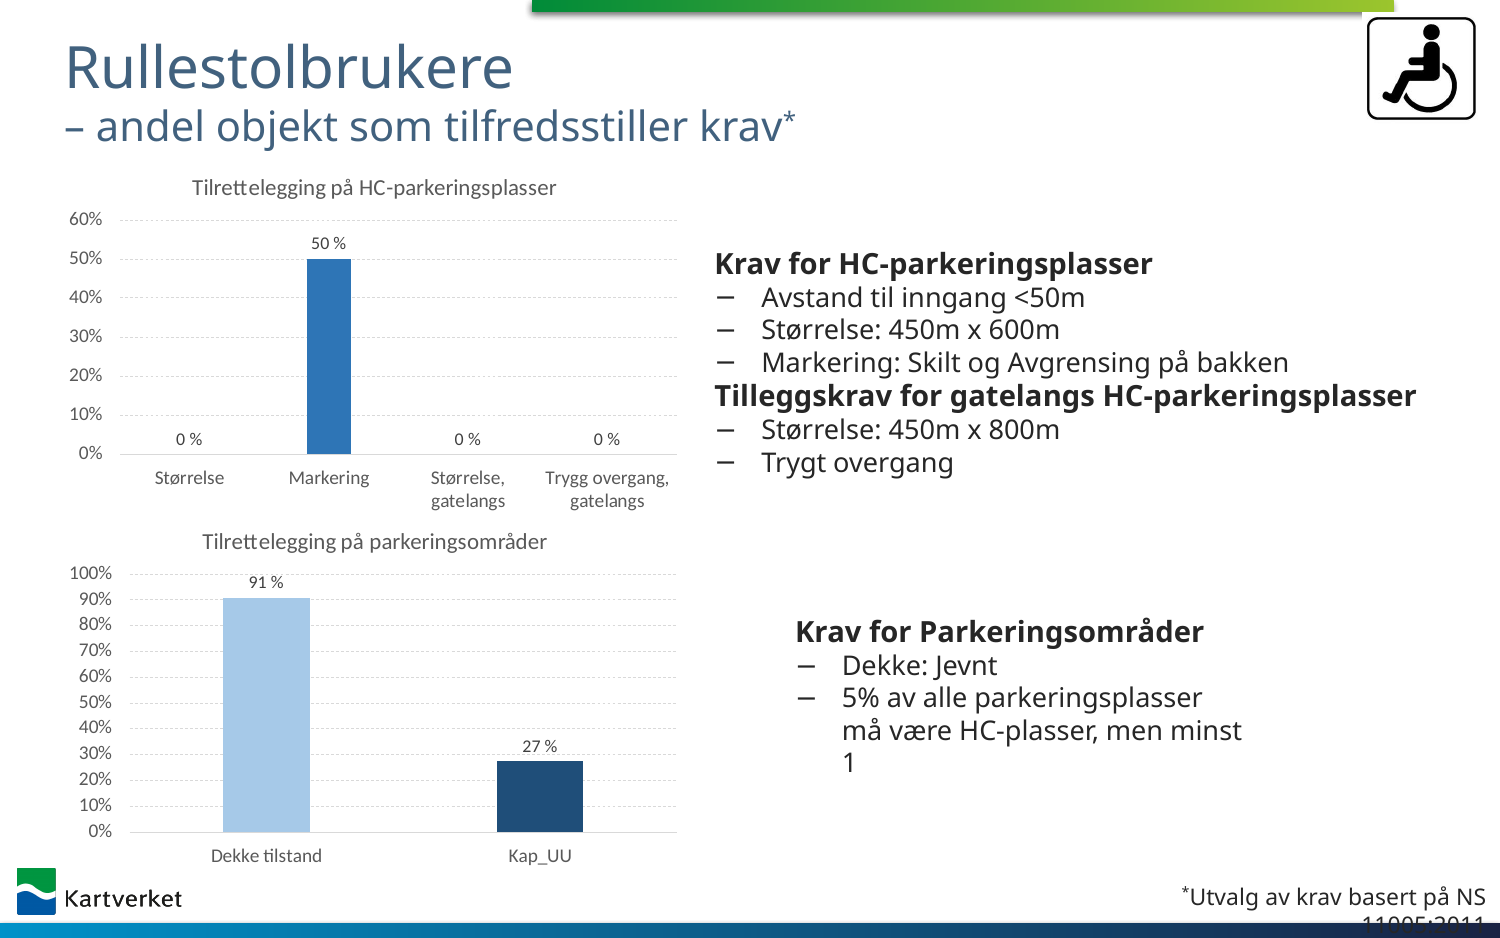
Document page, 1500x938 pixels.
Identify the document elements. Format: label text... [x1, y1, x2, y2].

text_box *Utvalg av krav basert på NS 11005:2011 [1068, 873, 1500, 938]
picture [62, 520, 688, 874]
text_box Krav for HC-parkeringsplasser Avstand til inngang <50m Størrelse: 450m x 600m Markering: Skilt og Avgrensing på bakken Tilleggskrav for gatelangs HC-parkeringsplasser Størrelse: 450m x 800m Trygt overgang [699, 237, 1433, 485]
picture [62, 166, 688, 519]
text_box Krav for Parkeringsområder Dekke: Jevnt 5% av alle parkeringsplasser må være HC-plasser, men minst 1 [780, 605, 1261, 786]
text_box Rullestolbrukere – andel objekt som tilfredsstiller krav* [49, 25, 1431, 158]
picture [1362, 12, 1481, 126]
